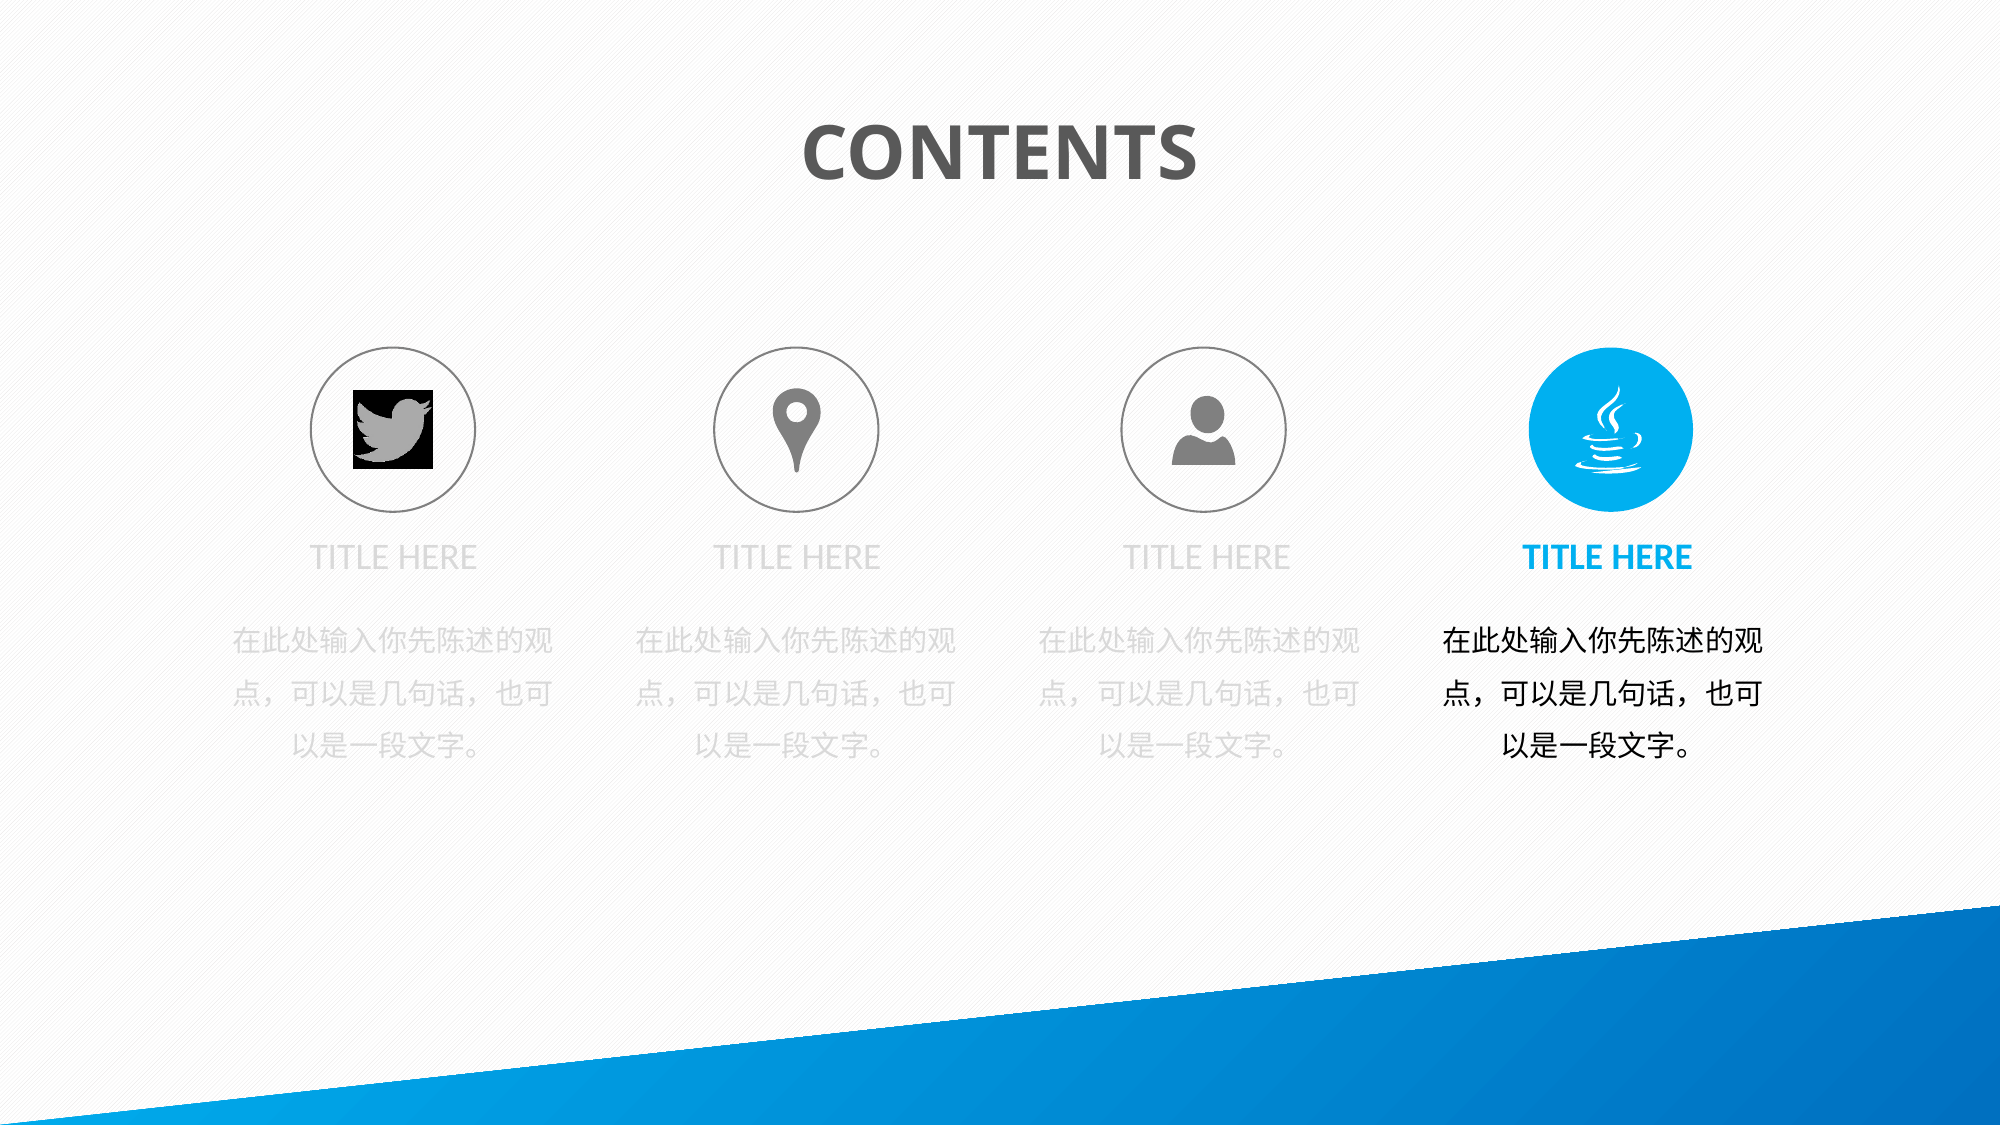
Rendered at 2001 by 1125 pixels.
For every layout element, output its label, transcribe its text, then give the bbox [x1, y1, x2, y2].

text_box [1574, 384, 1647, 475]
text_box 在此处输入你先陈述的观点，可以是几句话，也可以是一段文字。 [213, 597, 572, 770]
text_box [0, 904, 2000, 1125]
text_box 在此处输入你先陈述的观点，可以是几句话，也可以是一段文字。 [1423, 597, 1782, 770]
text_box 在此处输入你先陈述的观点，可以是几句话，也可以是一段文字。 [1020, 597, 1379, 770]
text_box CONTENTS [785, 97, 1214, 203]
text_box TITLE HERE [1108, 524, 1307, 585]
text_box 在此处输入你先陈述的观点，可以是几句话，也可以是一段文字。 [617, 597, 976, 770]
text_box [1171, 394, 1236, 465]
text_box TITLE HERE [294, 524, 494, 585]
text_box [309, 346, 477, 513]
text_box TITLE HERE [1507, 524, 1708, 585]
picture [353, 390, 433, 469]
text_box [1120, 346, 1287, 513]
text_box [713, 346, 880, 513]
text_box [1527, 346, 1695, 513]
text_box TITLE HERE [698, 524, 897, 585]
text_box [772, 388, 821, 473]
